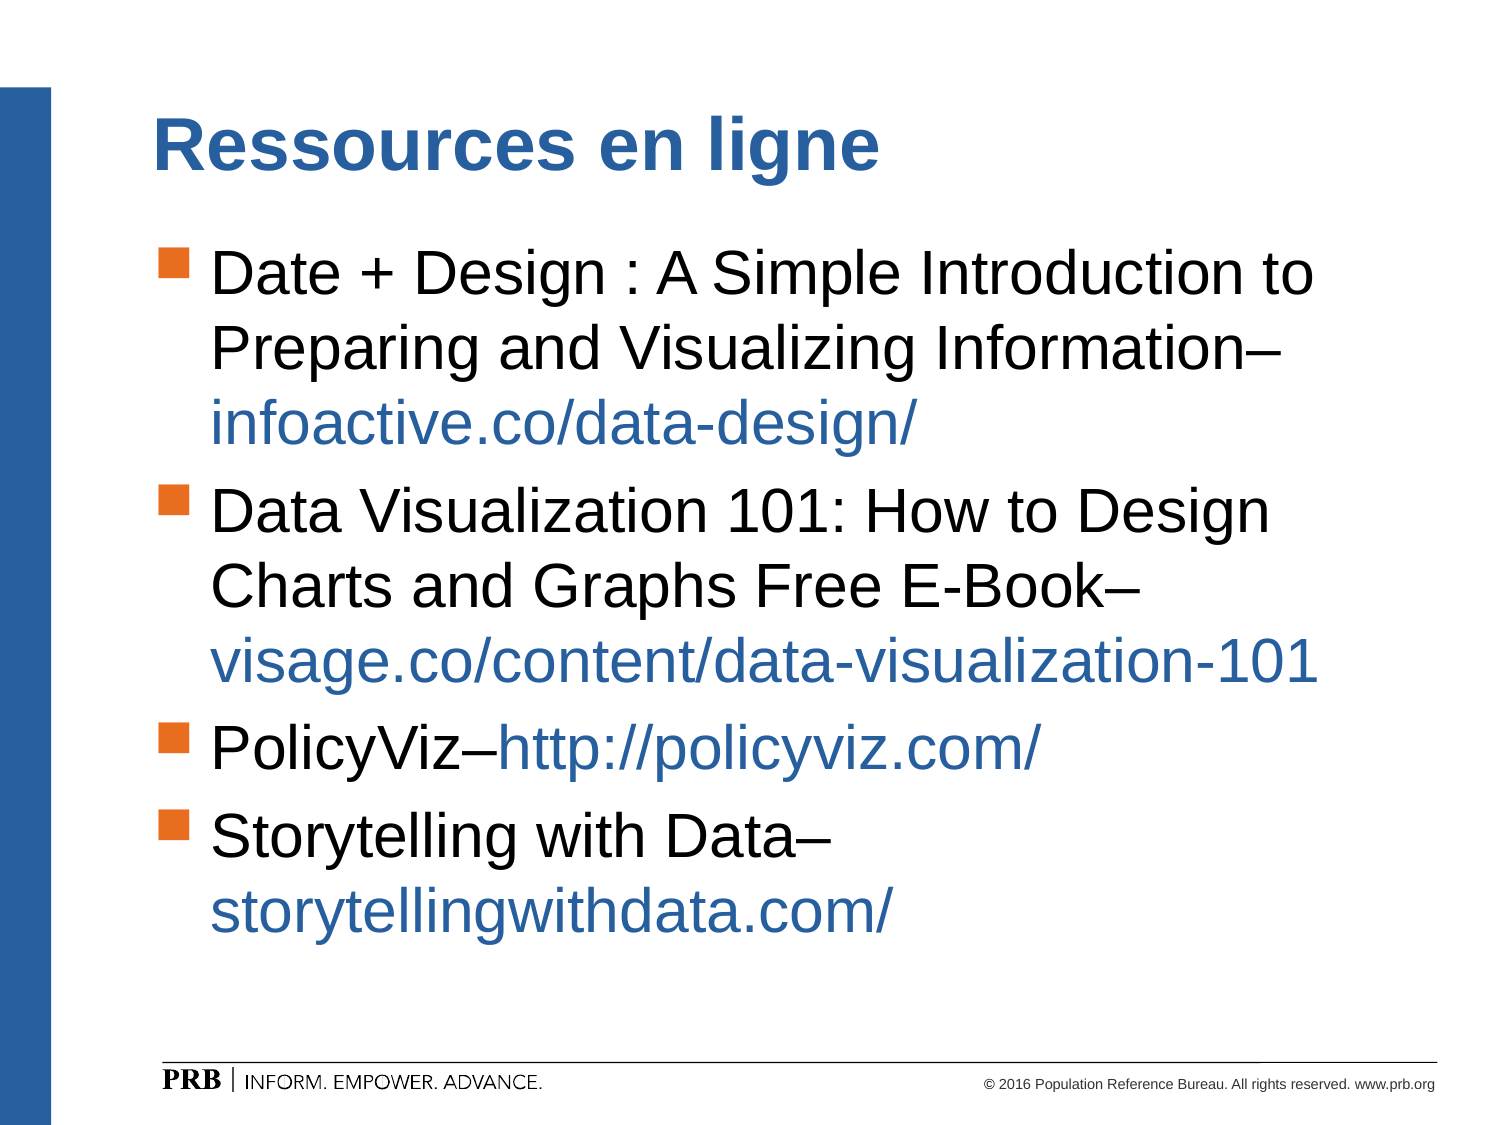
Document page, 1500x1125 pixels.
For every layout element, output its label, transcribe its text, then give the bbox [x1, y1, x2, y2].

list Date + Design : A Simple Introduction to Preparing and Visualizing Information– infoactive.co/data-design/ Data Visualization 101: How to Design Charts and Graphs Free E-Book– visage.co/content/data-visualization-101 PolicyViz–http://policyviz.com/ Storytelling with Data– storytellingwithdata.com/ [139, 224, 1407, 1038]
title Ressources en ligne [137, 87, 1407, 250]
